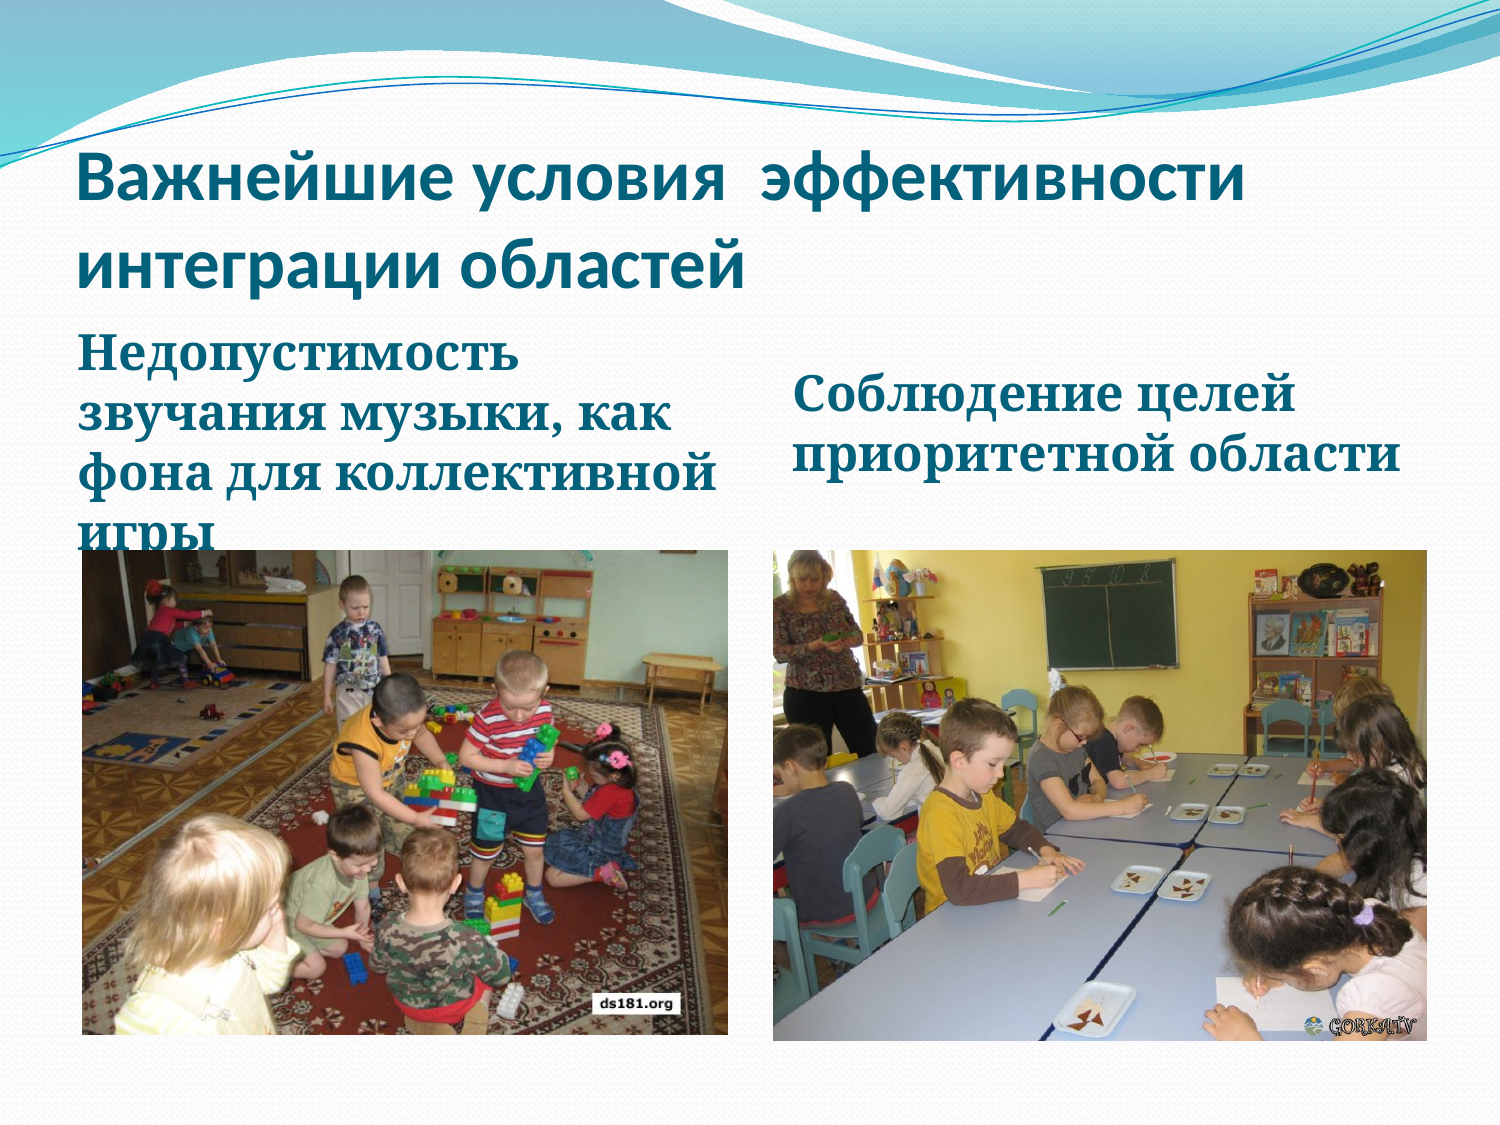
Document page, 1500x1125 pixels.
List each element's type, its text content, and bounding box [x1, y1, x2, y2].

list Недопустимость звучания музыки, как фона для коллективной игры [70, 386, 734, 495]
picture [773, 550, 1428, 1042]
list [81, 550, 728, 1036]
list Соблюдение целей приоритетной области [785, 304, 1500, 539]
title Важнейшие условия эффективности интеграции областей [75, 115, 1425, 303]
